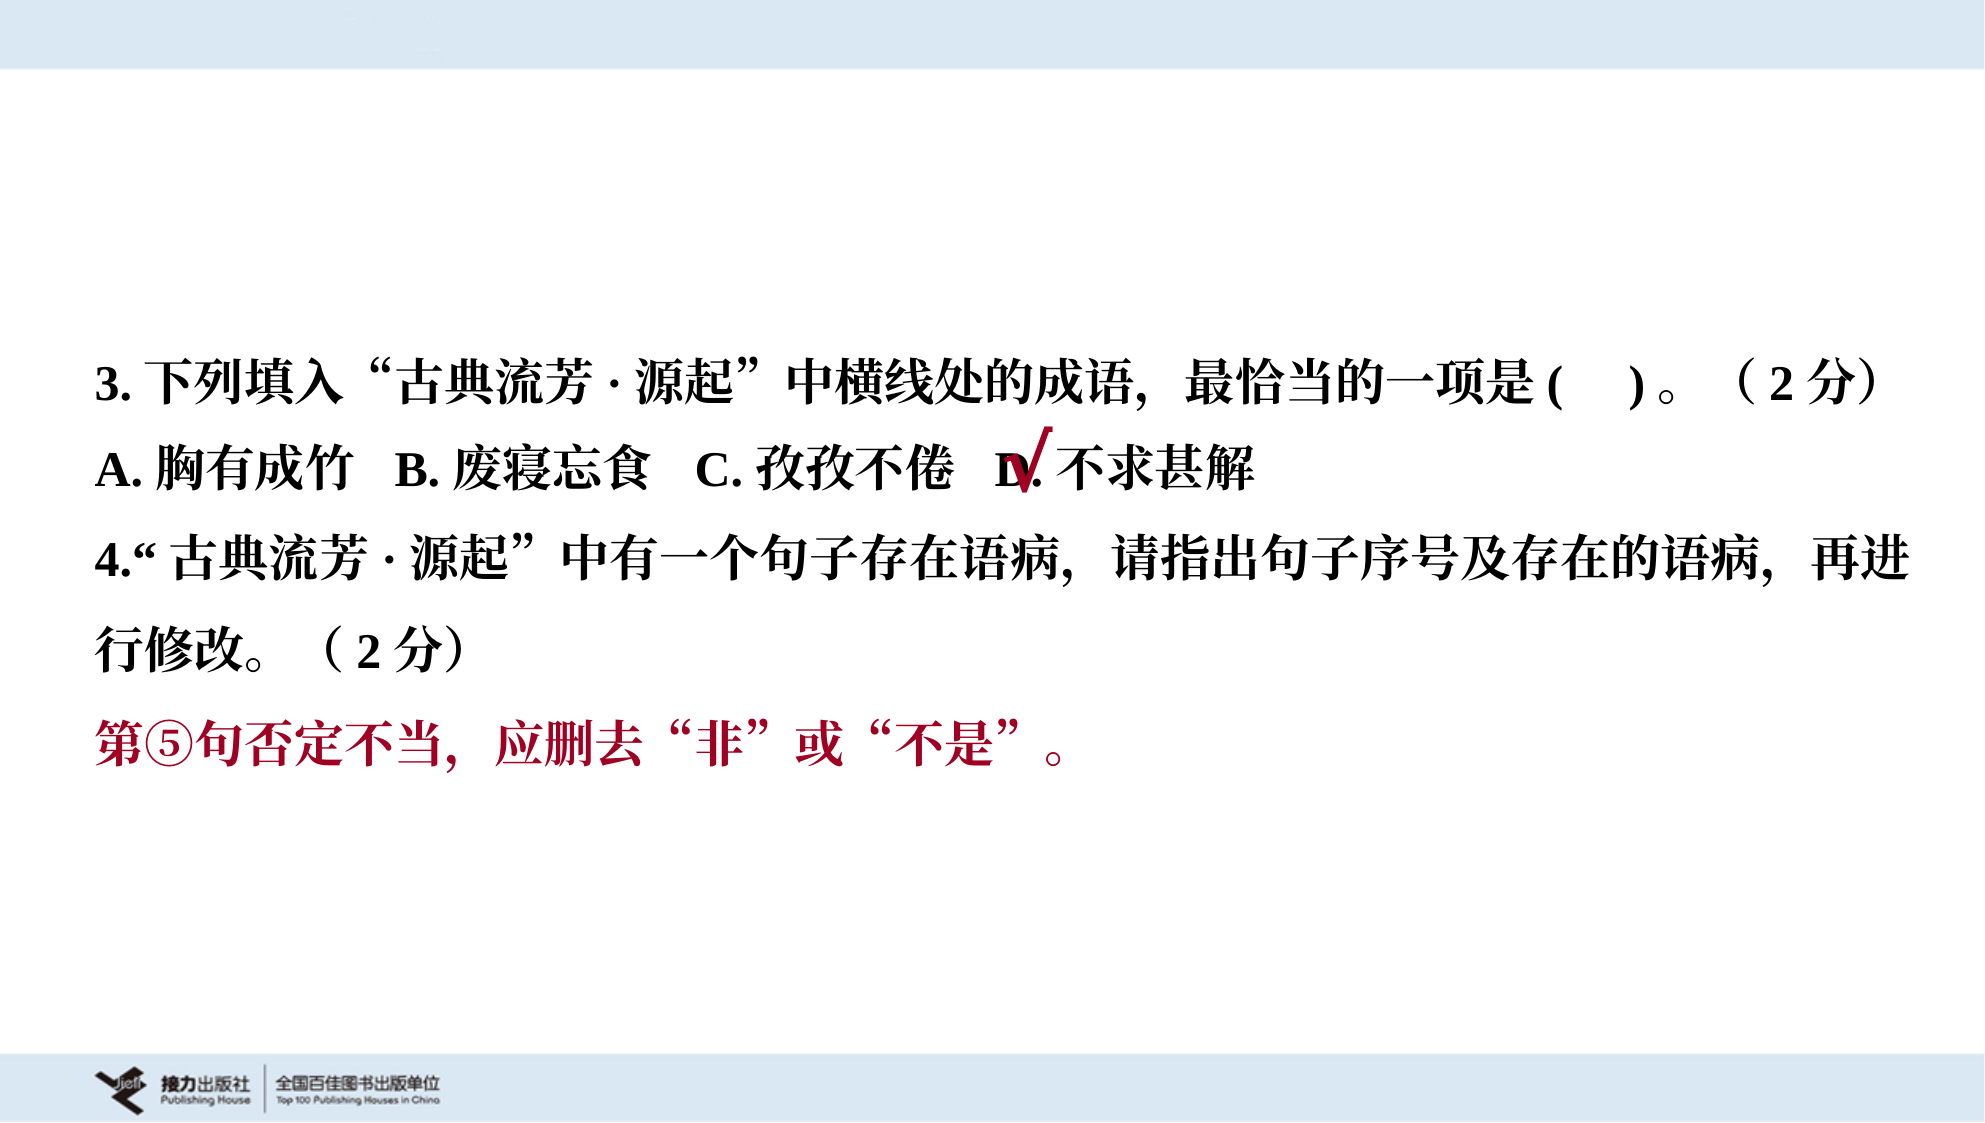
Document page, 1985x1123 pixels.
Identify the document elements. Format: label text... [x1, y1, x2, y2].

text_box 3.下列填入“古典流芳·源起”中横线处的成语，最恰当的一项是( )。（2分） [94, 323, 1892, 409]
text_box 4.“古典流芳·源起”中有一个句子存在语病，请指出句子序号及存在的语病，再进 行修改。（2分） [94, 495, 1892, 679]
text_box A.胸有成竹 B.废寝忘食 C.孜孜不倦 D.不求甚解 [94, 409, 1892, 495]
text_box √ [1001, 414, 1054, 508]
text_box 第⑤句否定不当，应删去“非”或“不是”。 [94, 684, 1892, 773]
picture [0, 0, 1985, 1122]
